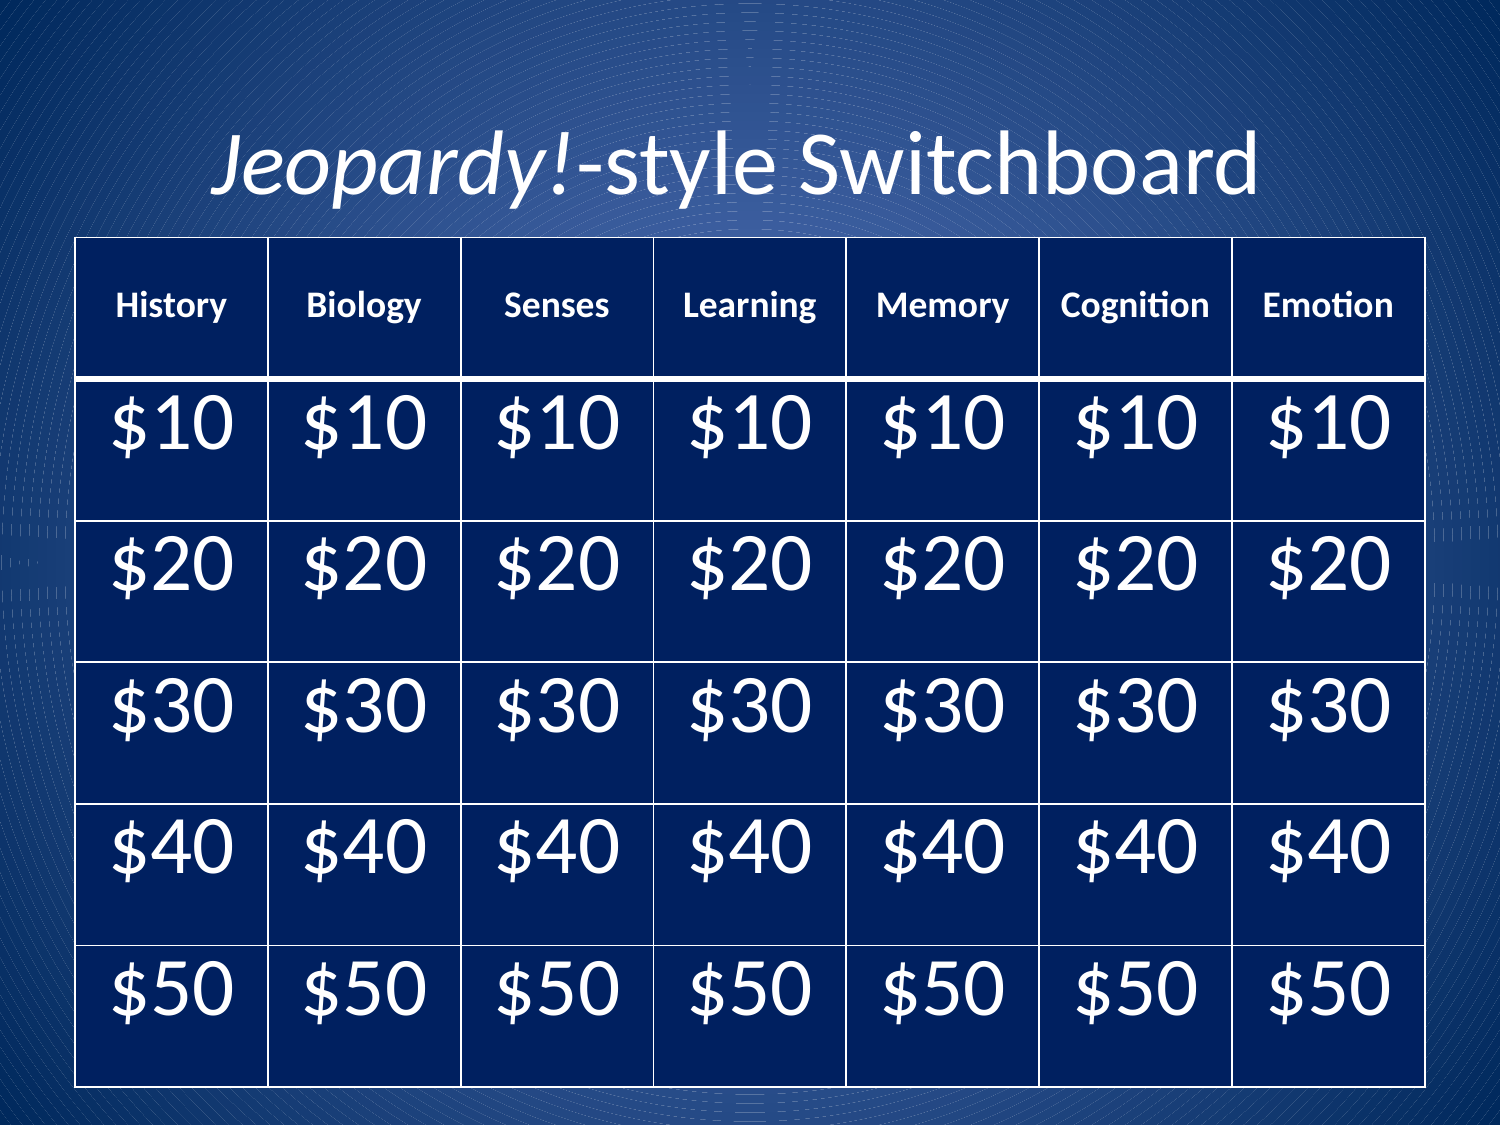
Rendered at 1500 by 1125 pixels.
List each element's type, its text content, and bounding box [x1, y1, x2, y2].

table_cell $50 [269, 946, 460, 1086]
table_cell $40 [462, 805, 653, 945]
table_header Biology [269, 238, 460, 376]
table_cell $30 [462, 663, 653, 803]
table_cell $50 [1233, 946, 1424, 1086]
table_cell $50 [1040, 946, 1231, 1086]
table_cell $10 [1233, 382, 1424, 520]
table_header Senses [462, 238, 653, 376]
table_cell $40 [654, 805, 845, 945]
table_cell $10 [76, 382, 267, 520]
table_cell $50 [462, 946, 653, 1086]
table_cell $10 [1040, 382, 1231, 520]
table_cell $50 [847, 946, 1038, 1086]
table_cell $50 [654, 946, 845, 1086]
table_header Memory [847, 238, 1038, 376]
table_cell $30 [1040, 663, 1231, 803]
table_cell $30 [269, 663, 460, 803]
table_cell $30 [76, 663, 267, 803]
table_cell $10 [847, 382, 1038, 520]
table_header History [76, 238, 267, 376]
table_header Emotion [1233, 238, 1424, 376]
table_cell $20 [462, 522, 653, 661]
table_cell $50 [76, 946, 267, 1086]
table_cell $10 [269, 382, 460, 520]
table_header Learning [654, 238, 845, 376]
table_cell $30 [1233, 663, 1424, 803]
table_cell $20 [1233, 522, 1424, 661]
table_header Cognition [1040, 238, 1231, 376]
table_cell $30 [847, 663, 1038, 803]
title Jeopardy!-style Switchboard [99, 37, 1375, 237]
table_cell $30 [654, 663, 845, 803]
table_cell $20 [654, 522, 845, 661]
table_cell $20 [1040, 522, 1231, 661]
table_cell $10 [654, 382, 845, 520]
table_cell $40 [76, 805, 267, 945]
table_cell $40 [847, 805, 1038, 945]
table_cell $40 [1233, 805, 1424, 945]
table_cell $20 [269, 522, 460, 661]
table_cell $10 [462, 382, 653, 520]
table_cell $20 [847, 522, 1038, 661]
table_cell $40 [1040, 805, 1231, 945]
table_cell $40 [269, 805, 460, 945]
table_cell $20 [76, 522, 267, 661]
